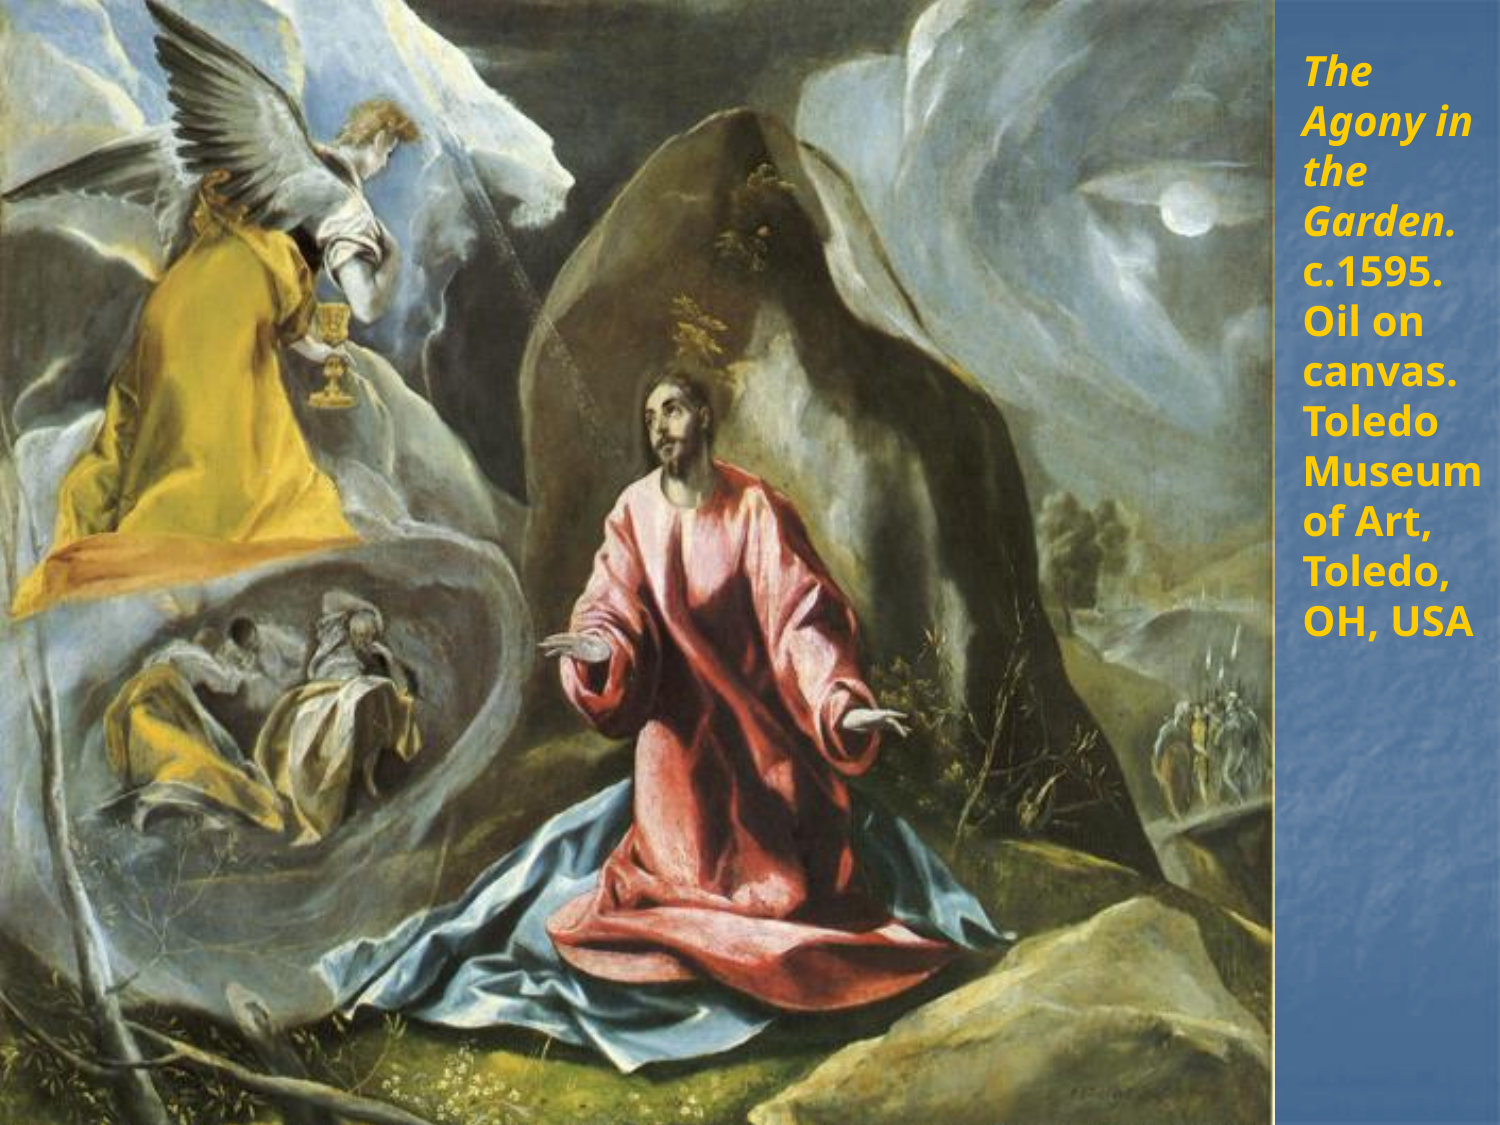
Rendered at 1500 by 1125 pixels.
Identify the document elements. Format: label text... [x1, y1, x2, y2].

text_box The Agony in the Garden. c.1595. Oil on canvas. Toledo Museum of Art, Toledo, OH, USA [1287, 37, 1500, 653]
picture [0, 0, 1276, 1125]
